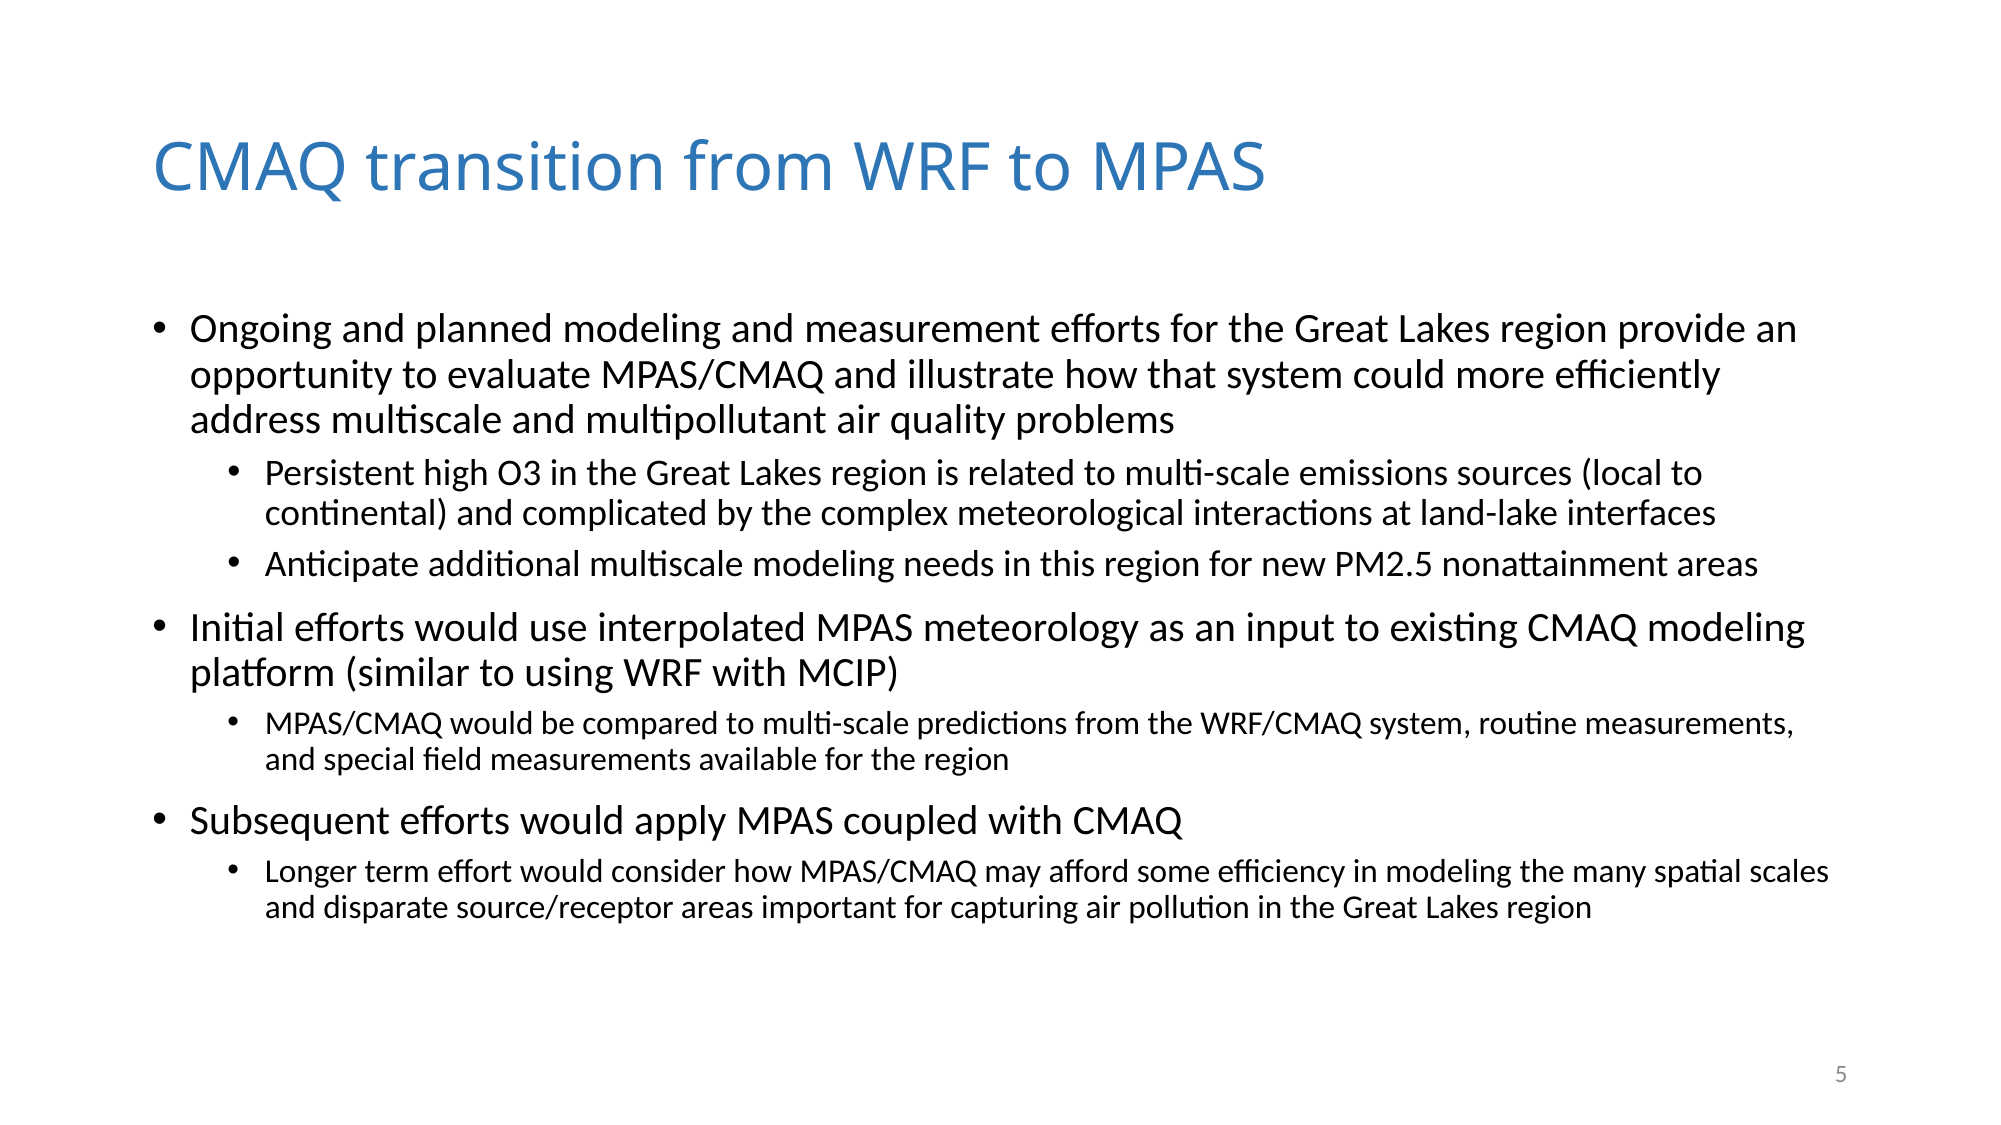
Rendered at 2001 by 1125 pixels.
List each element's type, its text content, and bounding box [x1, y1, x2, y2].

list Ongoing and planned modeling and measurement efforts for the Great Lakes region provide an opportunity to evaluate MPAS/CMAQ and illustrate how that system could more efficiently address multiscale and multipollutant air quality problems Persistent high O3 in the Great Lakes region is related to multi-scale emissions sources (local to continental) and complicated by the complex meteorological interactions at land-lake interfaces Anticipate additional multiscale modeling needs in this region for new PM2.5 nonattainment areas Initial efforts would use interpolated MPAS meteorology as an input to existing CMAQ modeling platform (similar to using WRF with MCIP) MPAS/CMAQ would be compared to multi-scale predictions from the WRF/CMAQ system, routine measurements, and special field measurements available for the region Subsequent efforts would apply MPAS coupled with CMAQ Longer term effort would consider how MPAS/CMAQ may afford some efficiency in modeling the many spatial scales and disparate source/receptor areas important for capturing air pollution in the Great Lakes region [137, 299, 1863, 1066]
slide_number 5 [1412, 1042, 1863, 1103]
title CMAQ transition from WRF to MPAS [137, 59, 1863, 278]
